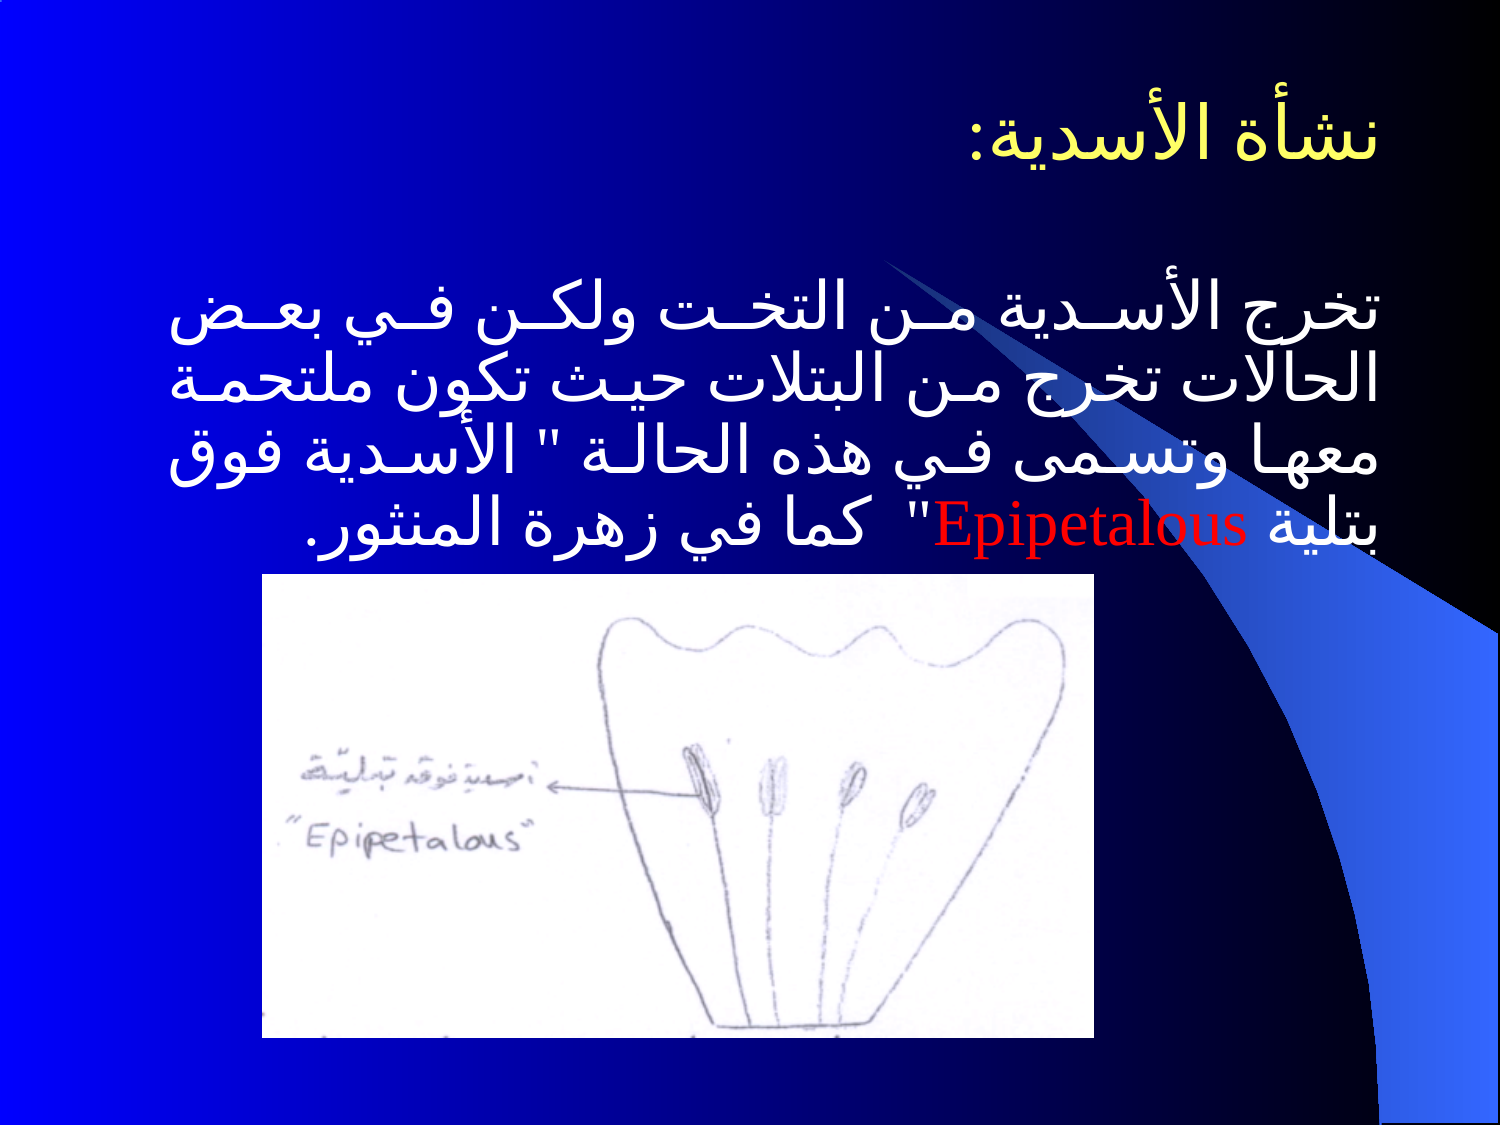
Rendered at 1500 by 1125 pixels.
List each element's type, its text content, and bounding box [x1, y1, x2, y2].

list نشأة الأسدية: تخرج الأسدية من التخت ولكن في بعض الحالات تخرج من البتلات حيث تكون ملتحمة معها وتسمى في هذه الحالة " الأسدية فوق بتلية Epipetalous" كما في زهرة المنثور. [137, 87, 1413, 626]
picture [262, 574, 1094, 1038]
